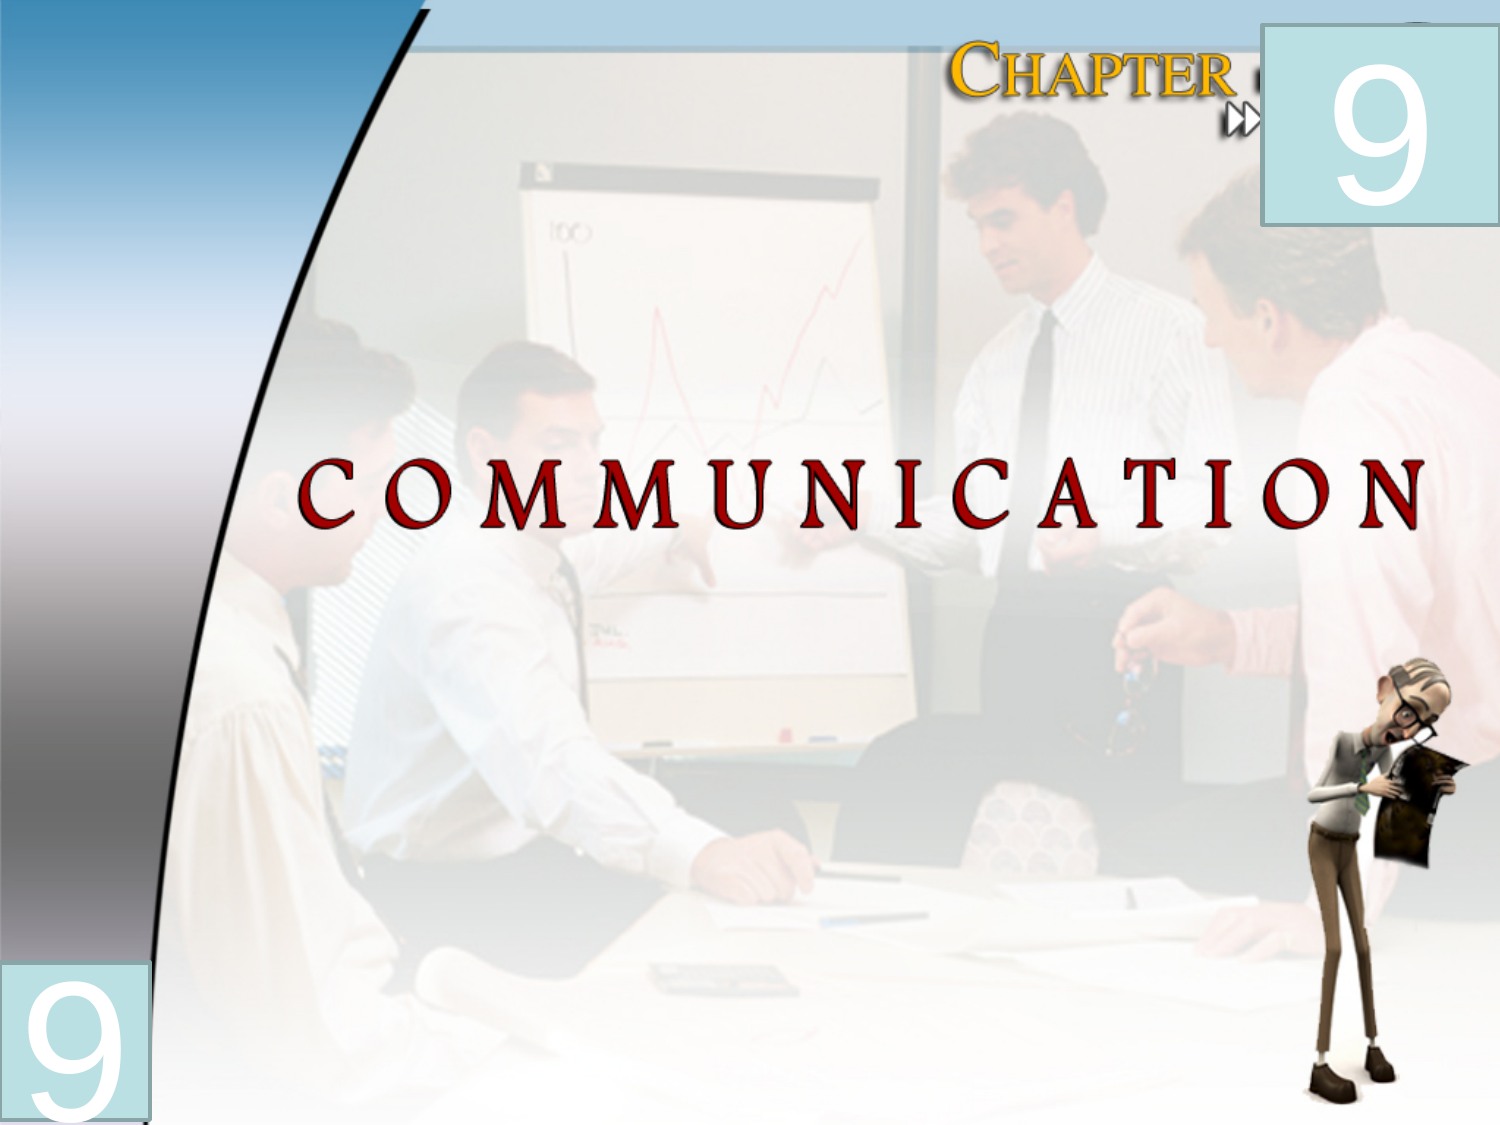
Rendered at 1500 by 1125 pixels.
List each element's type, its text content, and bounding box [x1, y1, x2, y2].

text_box 9 [1260, 23, 1500, 227]
picture [0, 0, 1500, 1125]
text_box 9 [0, 960, 152, 1122]
